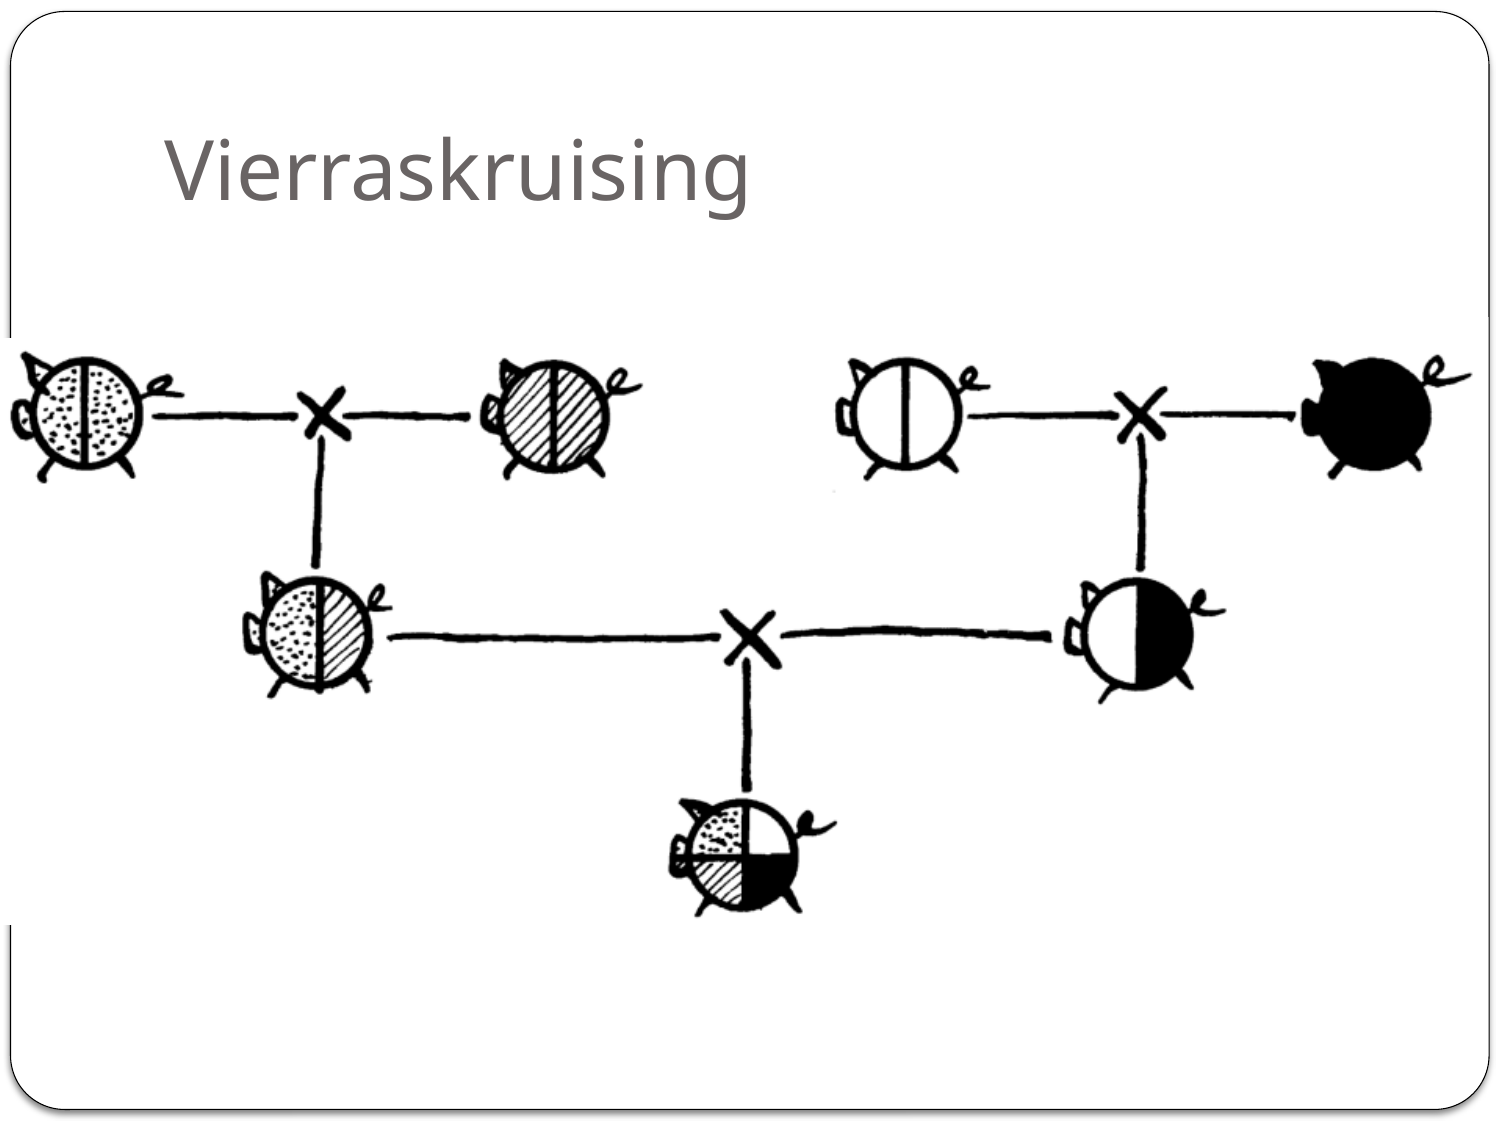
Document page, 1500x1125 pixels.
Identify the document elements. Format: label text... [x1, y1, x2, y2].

title Vierraskruising [150, 45, 1425, 233]
picture [0, 337, 1483, 925]
